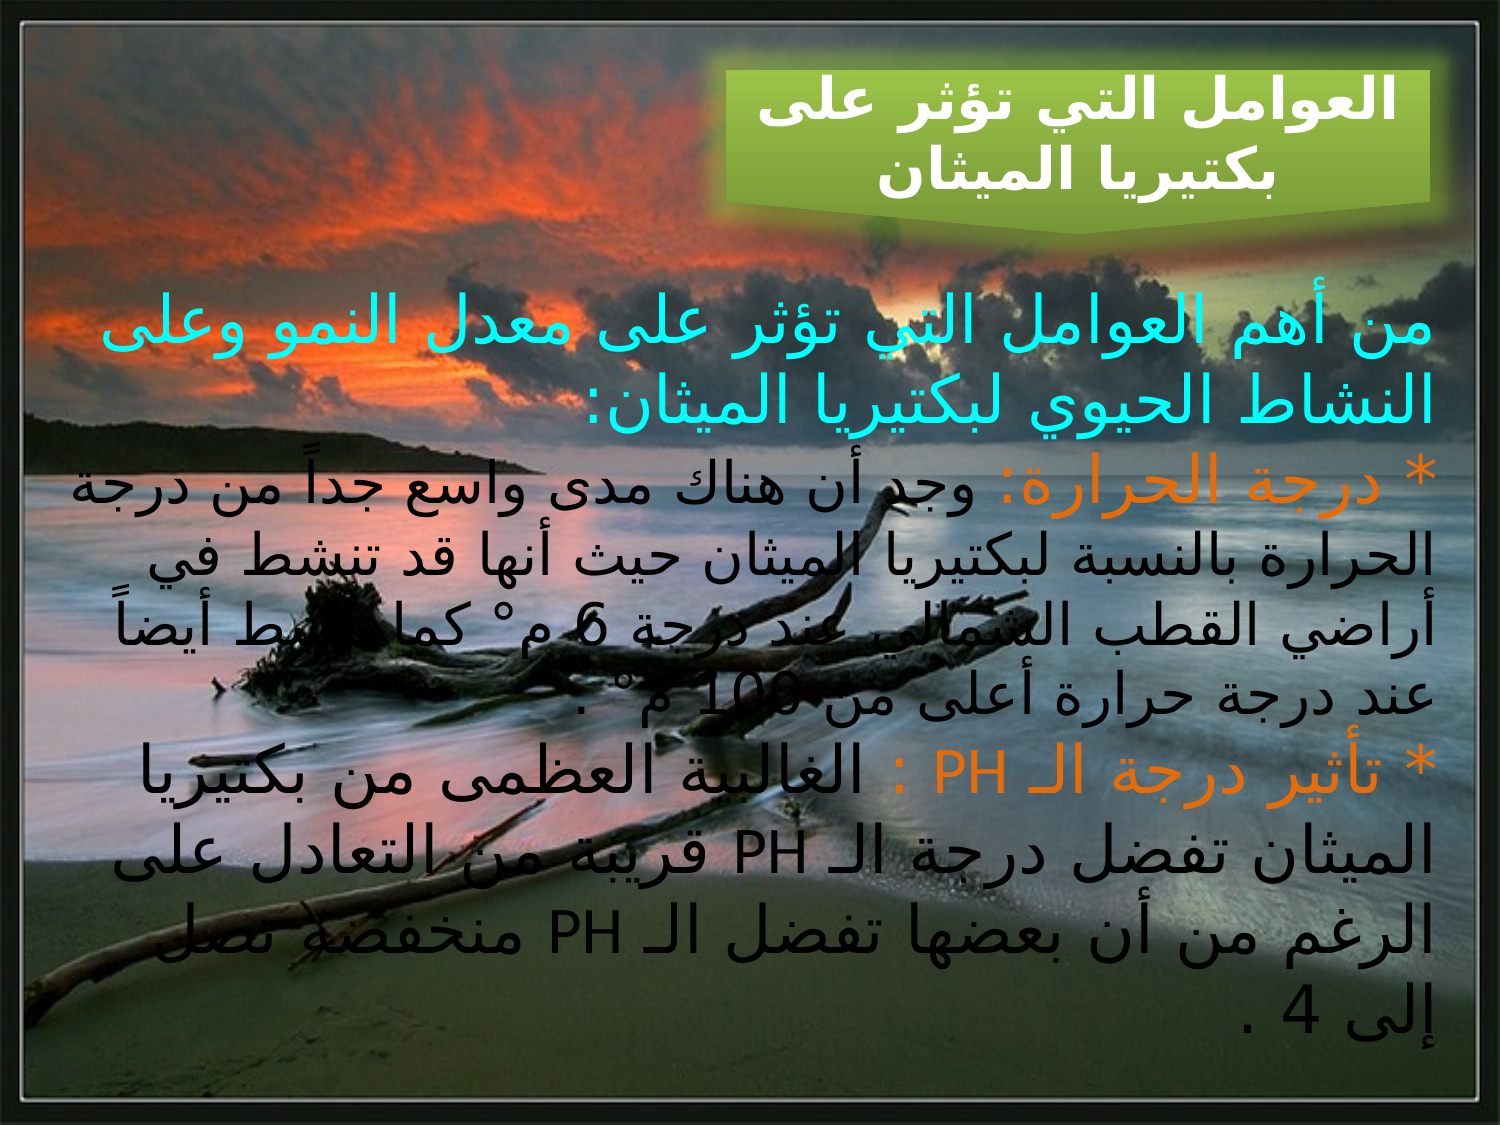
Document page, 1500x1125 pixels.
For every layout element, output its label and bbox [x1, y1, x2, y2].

list [0, 0, 1500, 1125]
